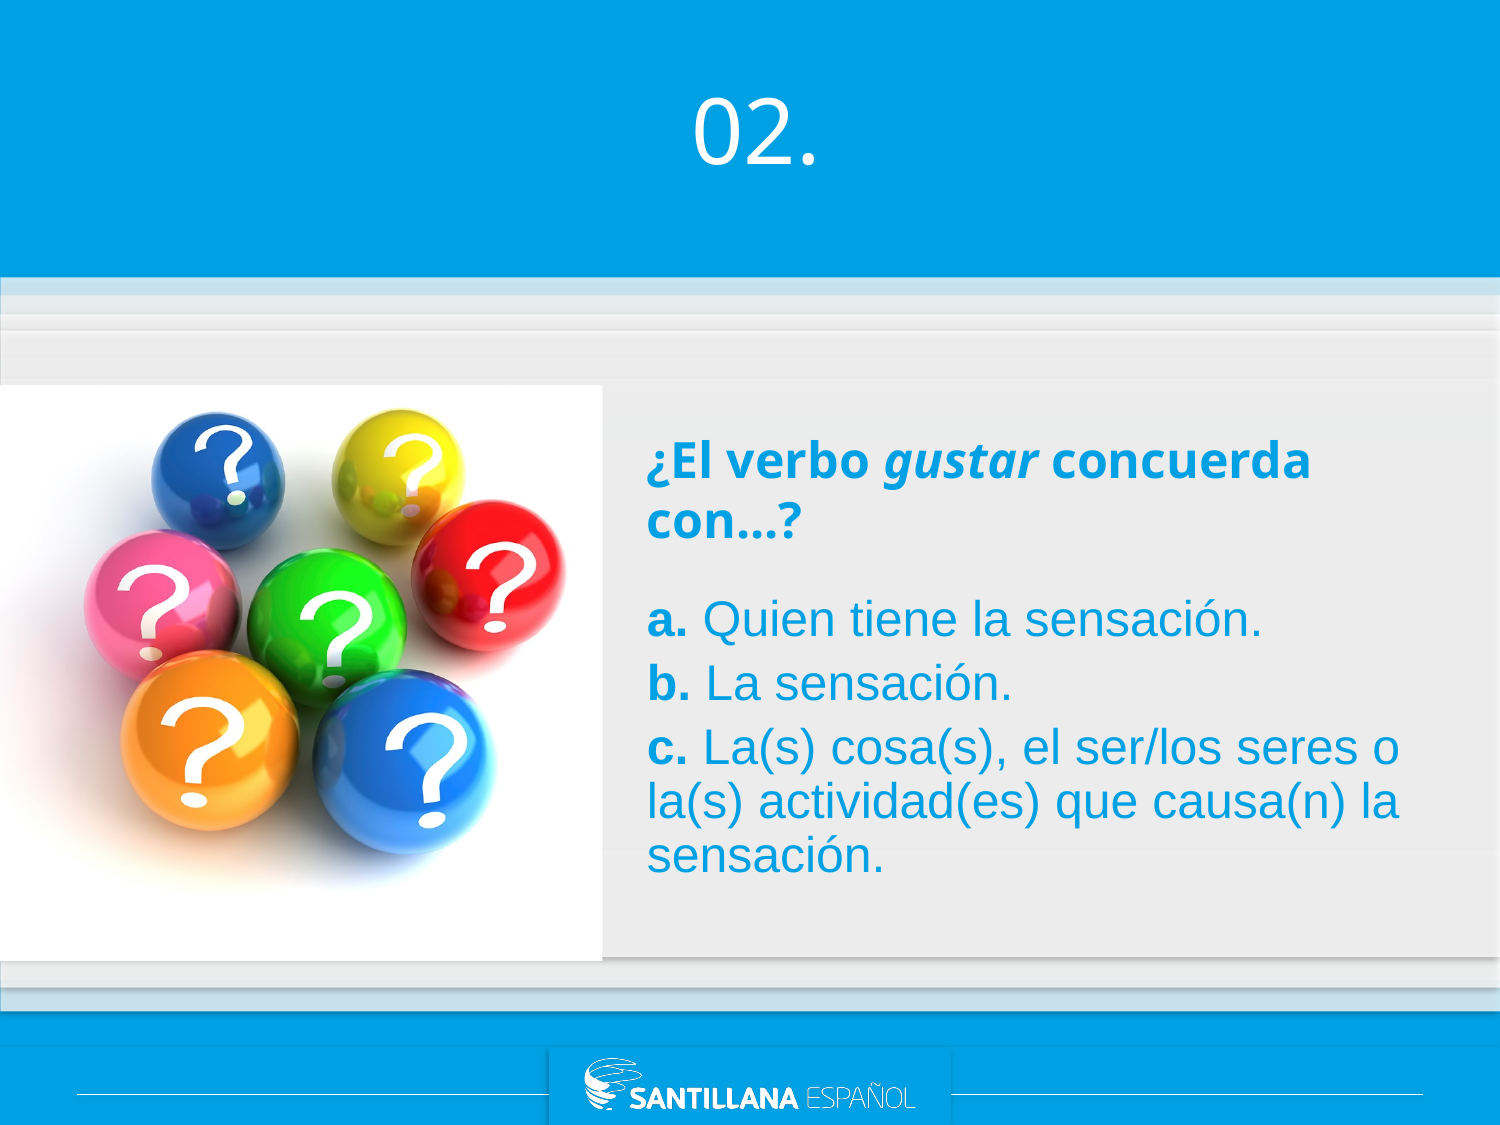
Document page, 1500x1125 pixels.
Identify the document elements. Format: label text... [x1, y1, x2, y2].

list ¿El verbo gustar concuerda con...? [631, 420, 1376, 563]
picture [0, 385, 603, 961]
list a. Quien tiene la sensación. b. La sensación. c. La(s) cosa(s), el ser/los seres o la(s) actividad(es) que causa(n) la sensación. [631, 585, 1447, 917]
text_box 02. [88, 78, 1424, 208]
